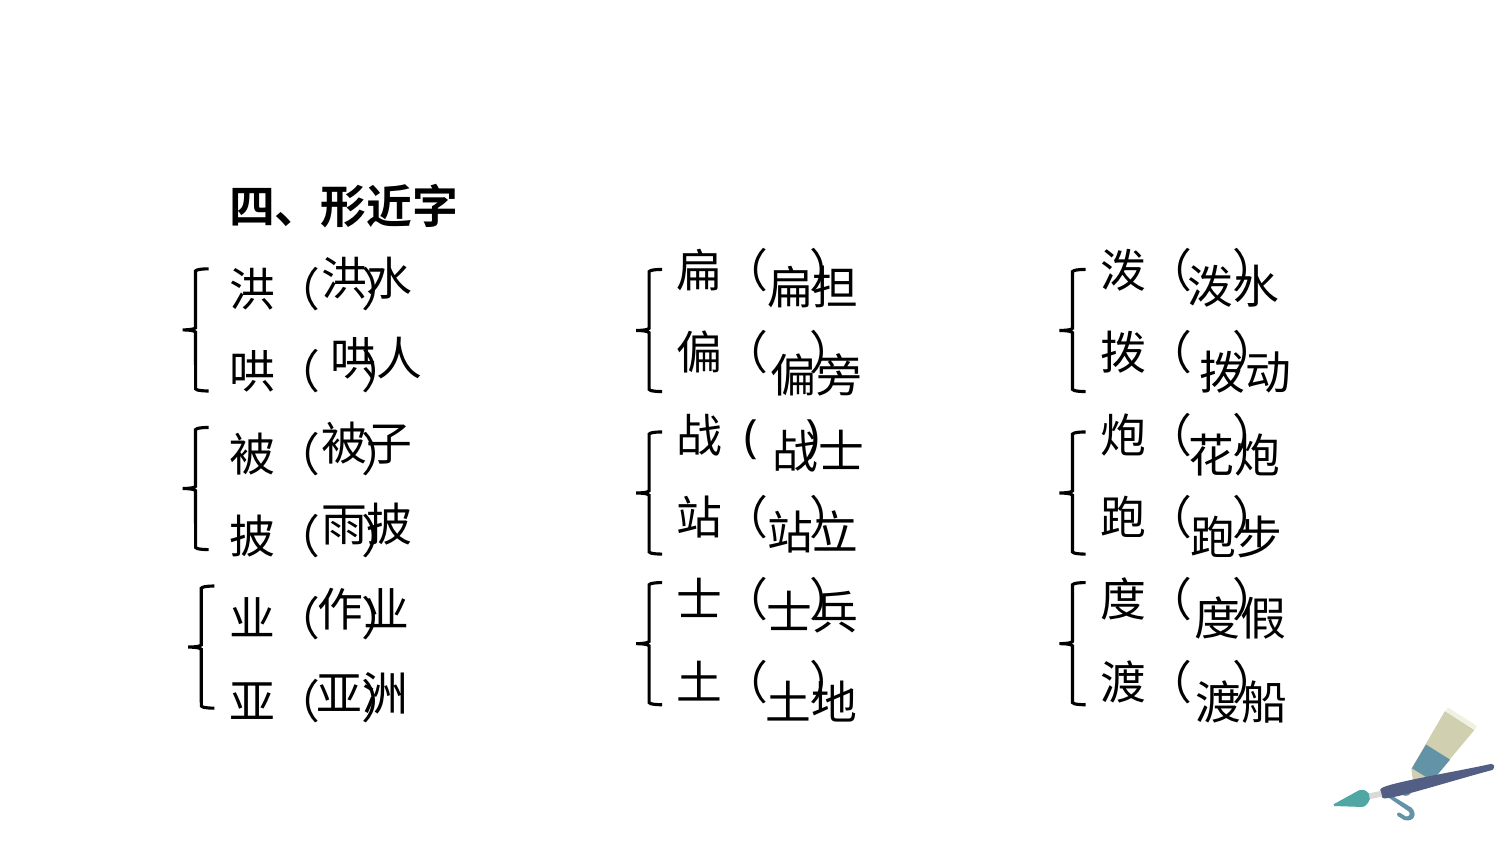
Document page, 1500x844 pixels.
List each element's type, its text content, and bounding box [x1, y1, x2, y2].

text_box [1059, 268, 1086, 393]
text_box 亚洲 [301, 657, 424, 728]
text_box 作业 [303, 573, 425, 643]
text_box 度假 [1180, 582, 1302, 653]
text_box 战士 [758, 415, 880, 485]
text_box 泼水 [1173, 250, 1295, 320]
text_box [1059, 582, 1086, 706]
text_box 扁担 [752, 251, 874, 322]
text_box 扁（ ） 偏（ ） 战 ( ) 站（ ） 士（ ） 土（ ） [662, 151, 960, 716]
text_box [182, 426, 209, 551]
text_box [1059, 431, 1086, 555]
text_box 士兵 [751, 576, 873, 647]
text_box 土地 [750, 666, 873, 736]
text_box 跑步 [1175, 501, 1297, 572]
text_box 站立 [752, 496, 874, 567]
text_box 四、形近字 洪（ ） 哄（ ） 被（ ） 披（ ） 业（ ） 亚（ ） [214, 143, 513, 735]
text_box [636, 431, 663, 555]
text_box 渡船 [1180, 666, 1303, 736]
text_box 泼（ ） 拨（ ） 炮（ ） 跑（ ） 度（ ） 渡（ ） [1085, 151, 1384, 716]
text_box 偏旁 [755, 338, 877, 409]
text_box [182, 268, 209, 392]
text_box 洪水 [306, 242, 428, 313]
text_box 被子 [306, 407, 428, 477]
text_box 拨动 [1184, 336, 1306, 407]
text_box 雨披 [306, 488, 428, 559]
text_box [636, 268, 663, 393]
text_box [188, 585, 215, 709]
text_box 哄人 [315, 322, 437, 393]
text_box [636, 582, 663, 706]
text_box 花炮 [1173, 419, 1296, 489]
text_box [1358, 708, 1481, 844]
